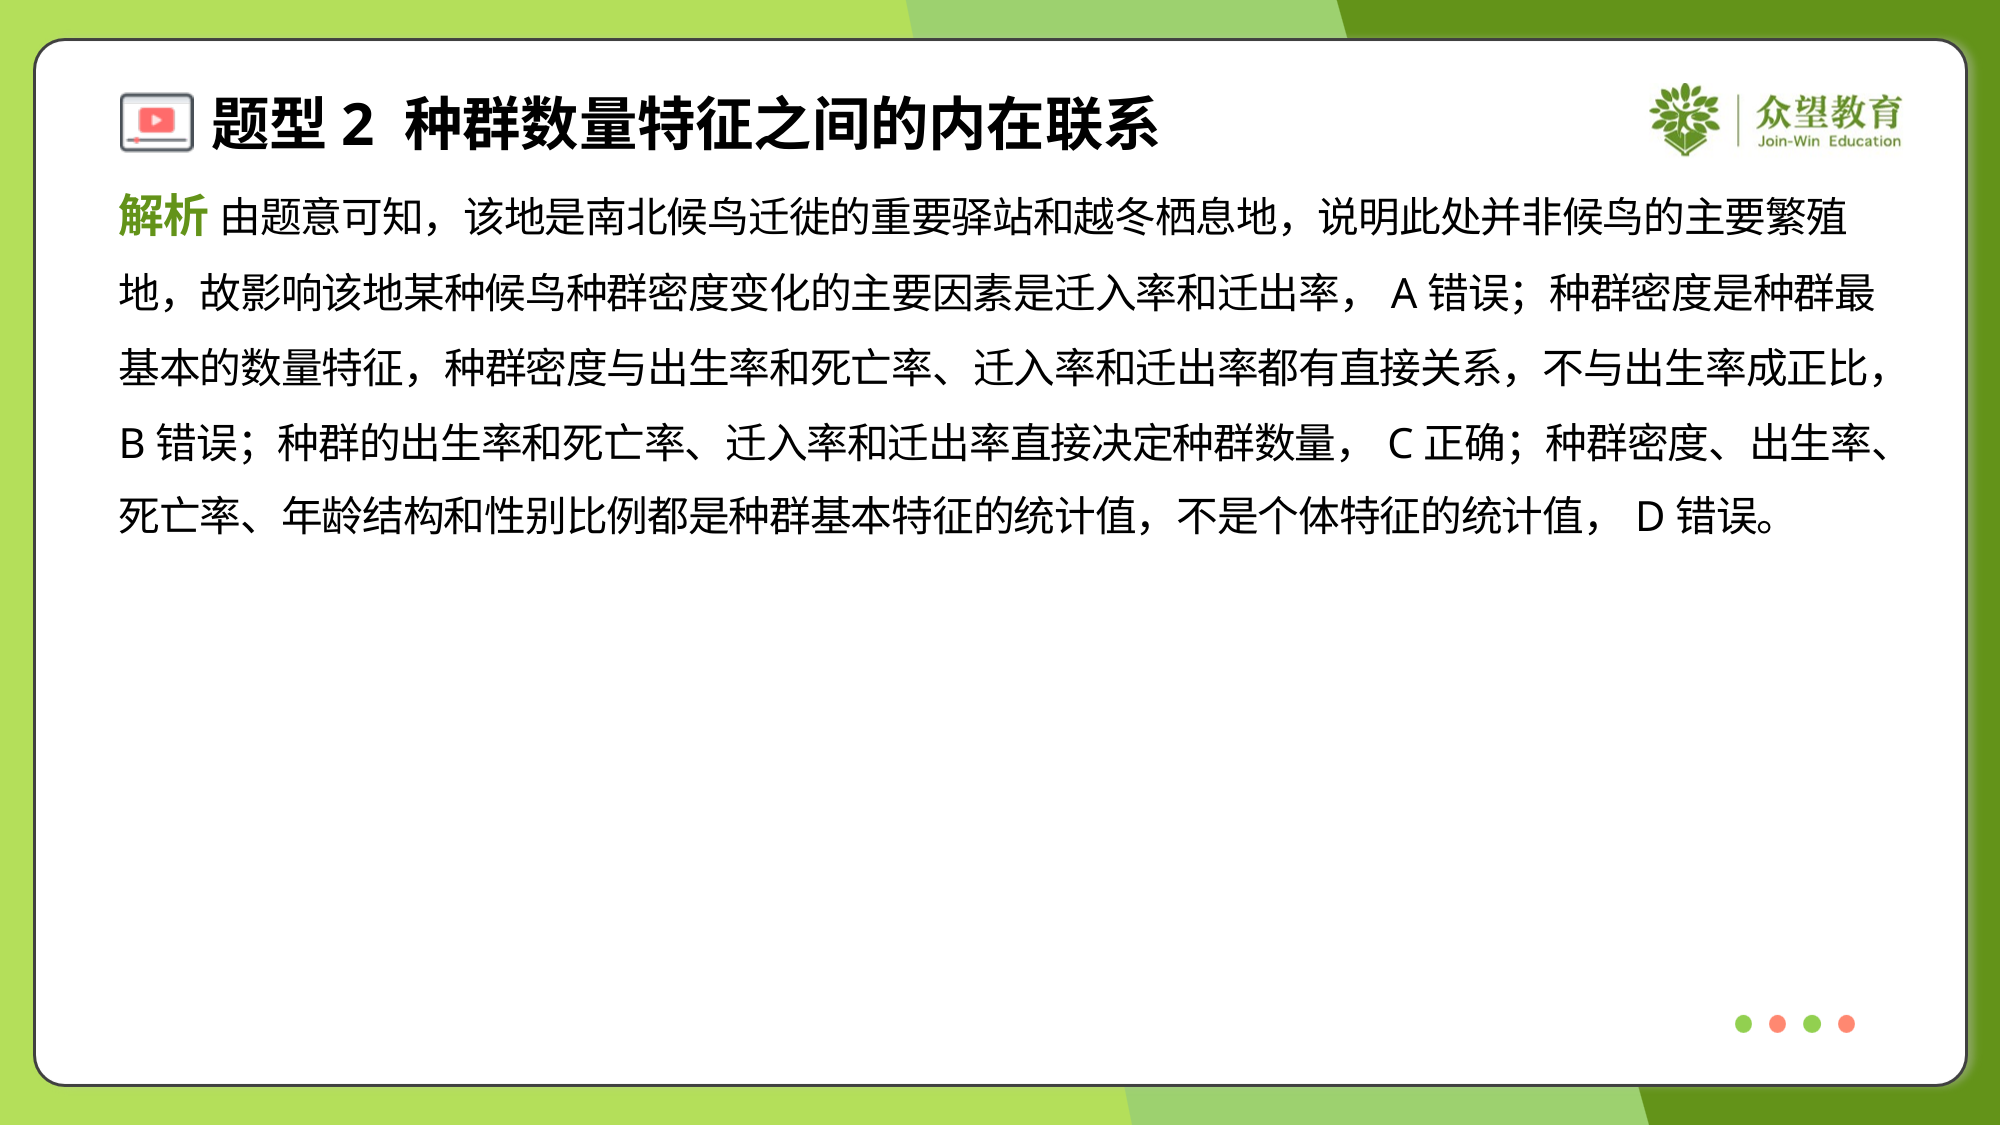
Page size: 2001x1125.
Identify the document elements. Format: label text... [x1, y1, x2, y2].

text_box 解析 由题意可知，该地是南北候鸟迁徙的重要驿站和越冬栖息地，说明此处并非候鸟的主要繁殖 地，故影响该地某种候鸟种群密度变化的主要因素是迁入率和迁出率，A错误；种群密度是种群最 基本的数量特征，种群密度与出生率和死亡率、迁入率和迁出率都有直接关系，不与出生率成正比， B错误；种群的出生率和死亡率、迁入率和迁出率直接决定种群数量，C正确；种群密度、出生率、 死亡率、年龄结构和性别比例都是种群基本特征的统计值，不是个体特征的统计值，D错误。 [118, 164, 1883, 533]
picture [0, 0, 2000, 1125]
